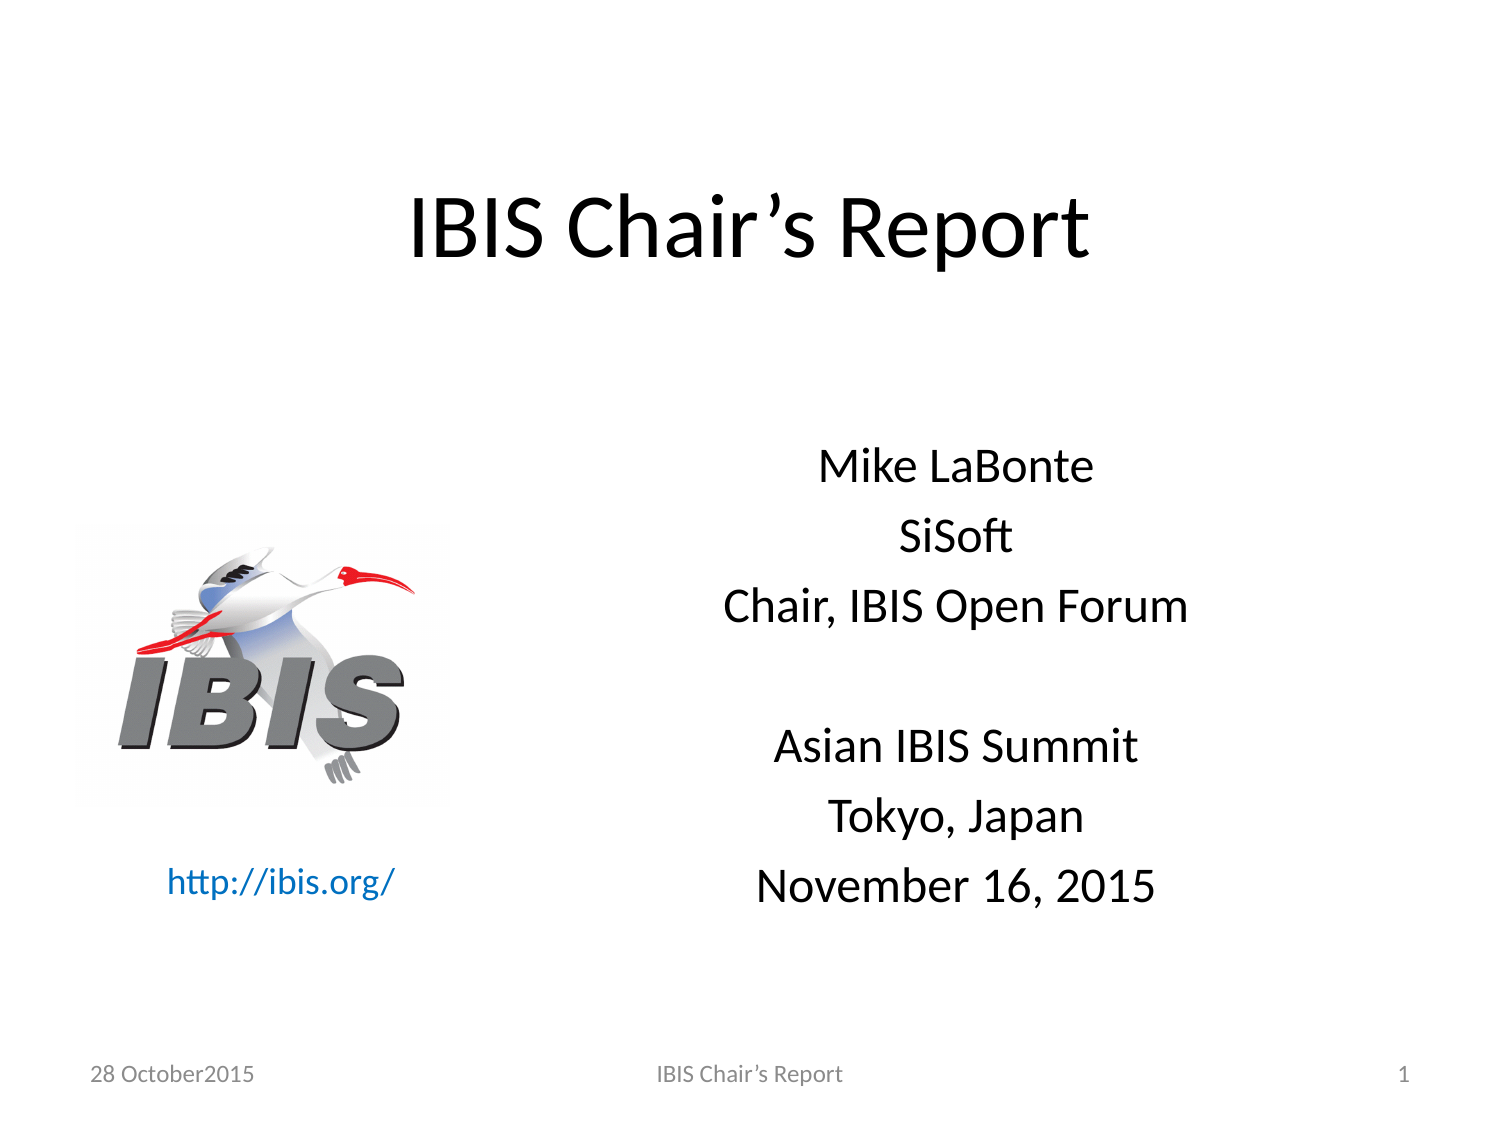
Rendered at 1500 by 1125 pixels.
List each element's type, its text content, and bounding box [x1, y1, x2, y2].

footer IBIS Chair’s Report [512, 1042, 988, 1103]
picture [74, 524, 451, 807]
title IBIS Chair’s Report [112, 99, 1388, 342]
slide_number 1 [1074, 1042, 1425, 1103]
subtitle Mike LaBonte SiSoft Chair, IBIS Open Forum Asian IBIS Summit Tokyo, Japan November 16, 2015 [637, 425, 1275, 925]
text_box http://ibis.org/ [152, 849, 411, 910]
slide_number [75, 1042, 425, 1103]
